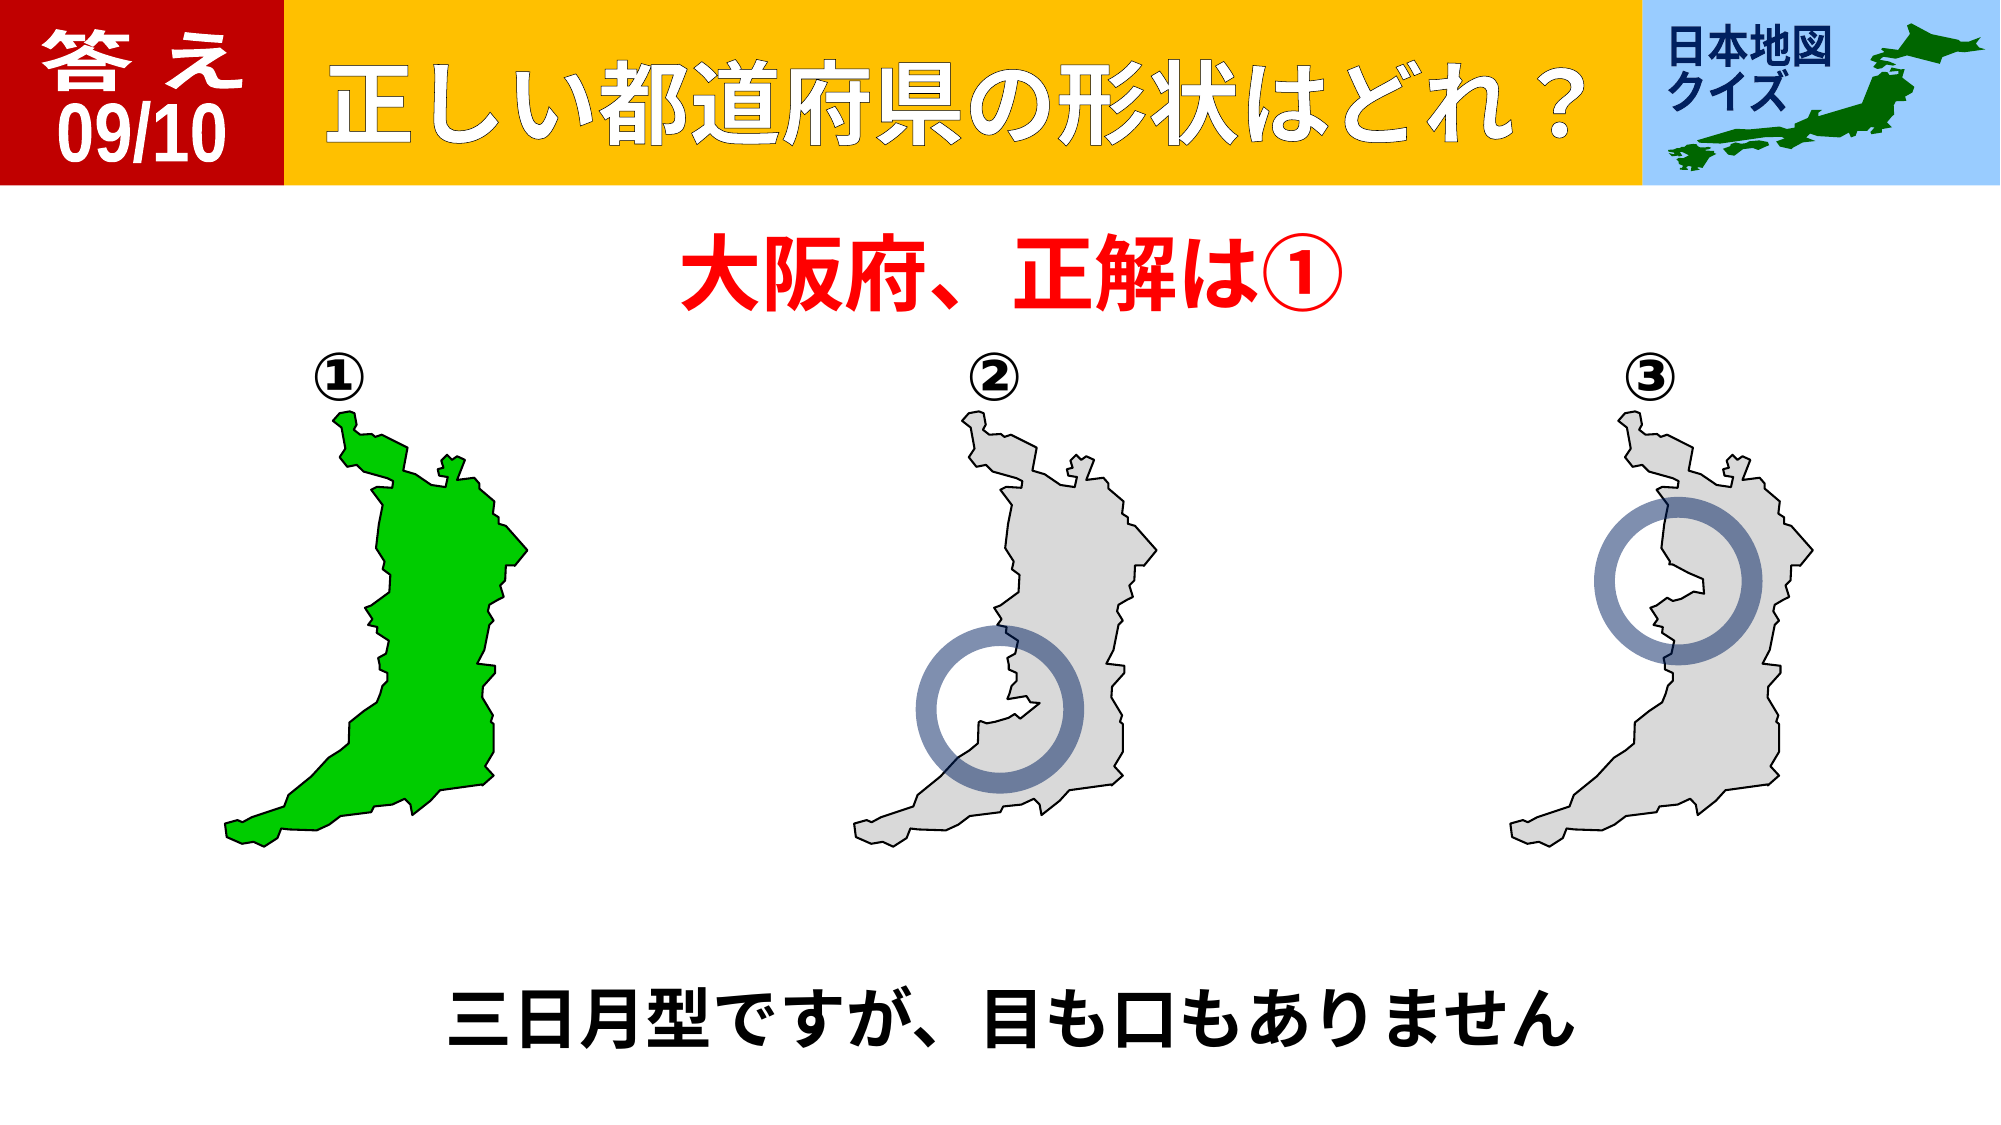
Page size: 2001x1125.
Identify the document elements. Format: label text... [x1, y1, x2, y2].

text_box 三日月型ですが、目も口もありません [430, 969, 1593, 1064]
text_box [852, 409, 1159, 849]
text_box [926, 635, 1074, 784]
text_box ② [952, 329, 1039, 421]
text_box [222, 409, 530, 849]
text_box [1508, 409, 1815, 849]
text_box ③ [1607, 326, 1694, 421]
text_box [1604, 507, 1753, 655]
text_box ① [296, 326, 384, 421]
text_box 大阪府、正解は① [663, 213, 1360, 329]
